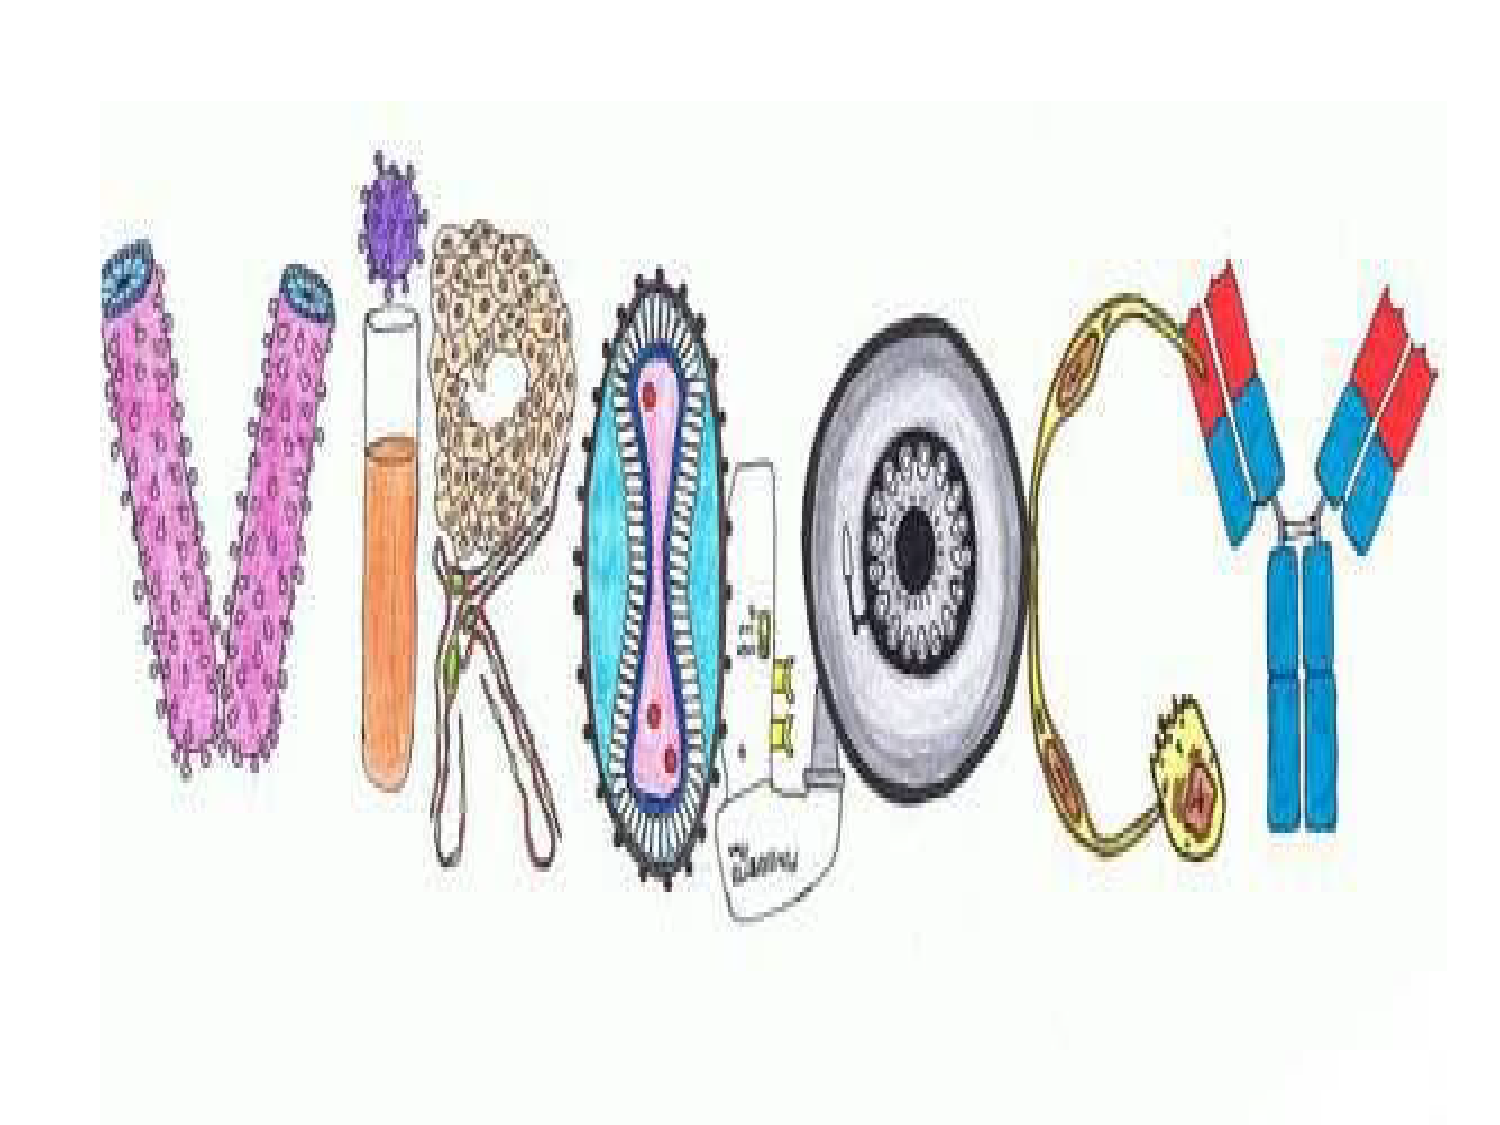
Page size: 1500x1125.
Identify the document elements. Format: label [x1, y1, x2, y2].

list [100, 101, 1448, 1125]
